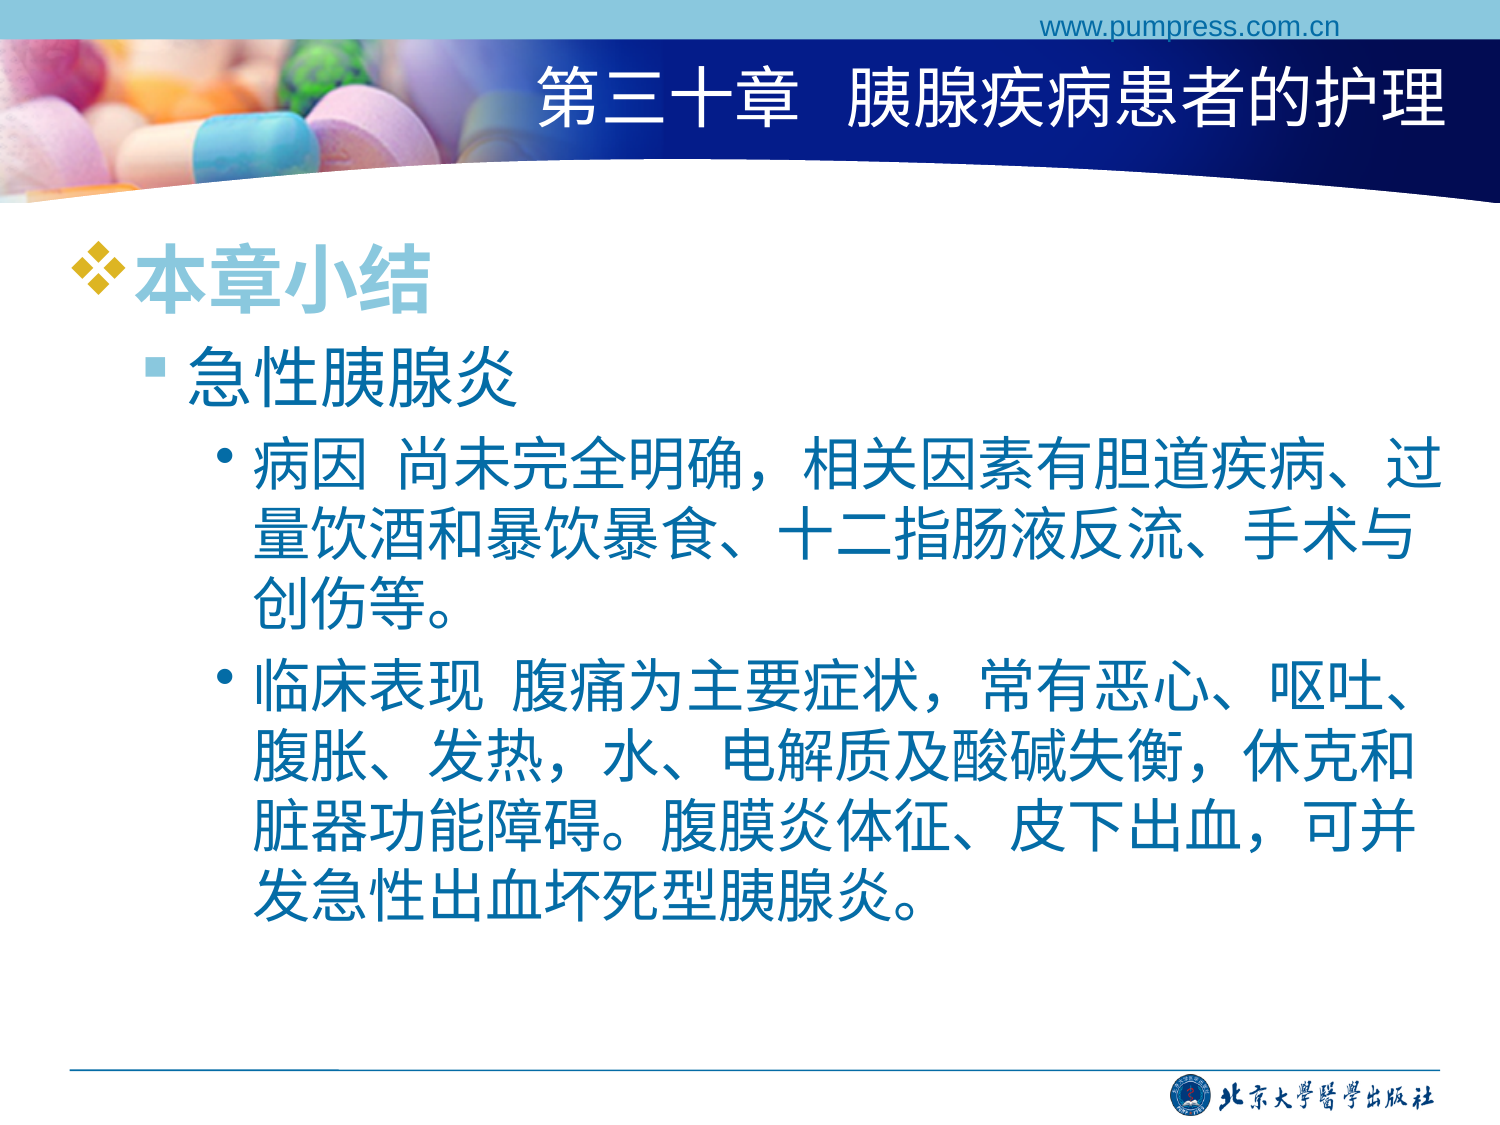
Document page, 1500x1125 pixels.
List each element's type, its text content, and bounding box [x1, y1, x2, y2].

title 第三十章 胰腺疾病患者的护理 [137, 49, 1463, 143]
list 本章小结 急性胰腺炎 病因 尚未完全明确，相关因素有胆道疾病、过量饮酒和暴饮暴食、十二指肠液反流、手术与创伤等。 临床表现 腹痛为主要症状，常有恶心、呕吐、腹胀、发热，水、电解质及酸碱失衡，休克和脏器功能障碍。腹膜炎体征、皮下出血，可并发急性出血坏死型胰腺炎。 [49, 224, 1463, 1026]
picture [1170, 1074, 1436, 1118]
slide_number www.pumpress.com.cn [1025, 0, 1463, 38]
picture [0, 40, 1500, 203]
